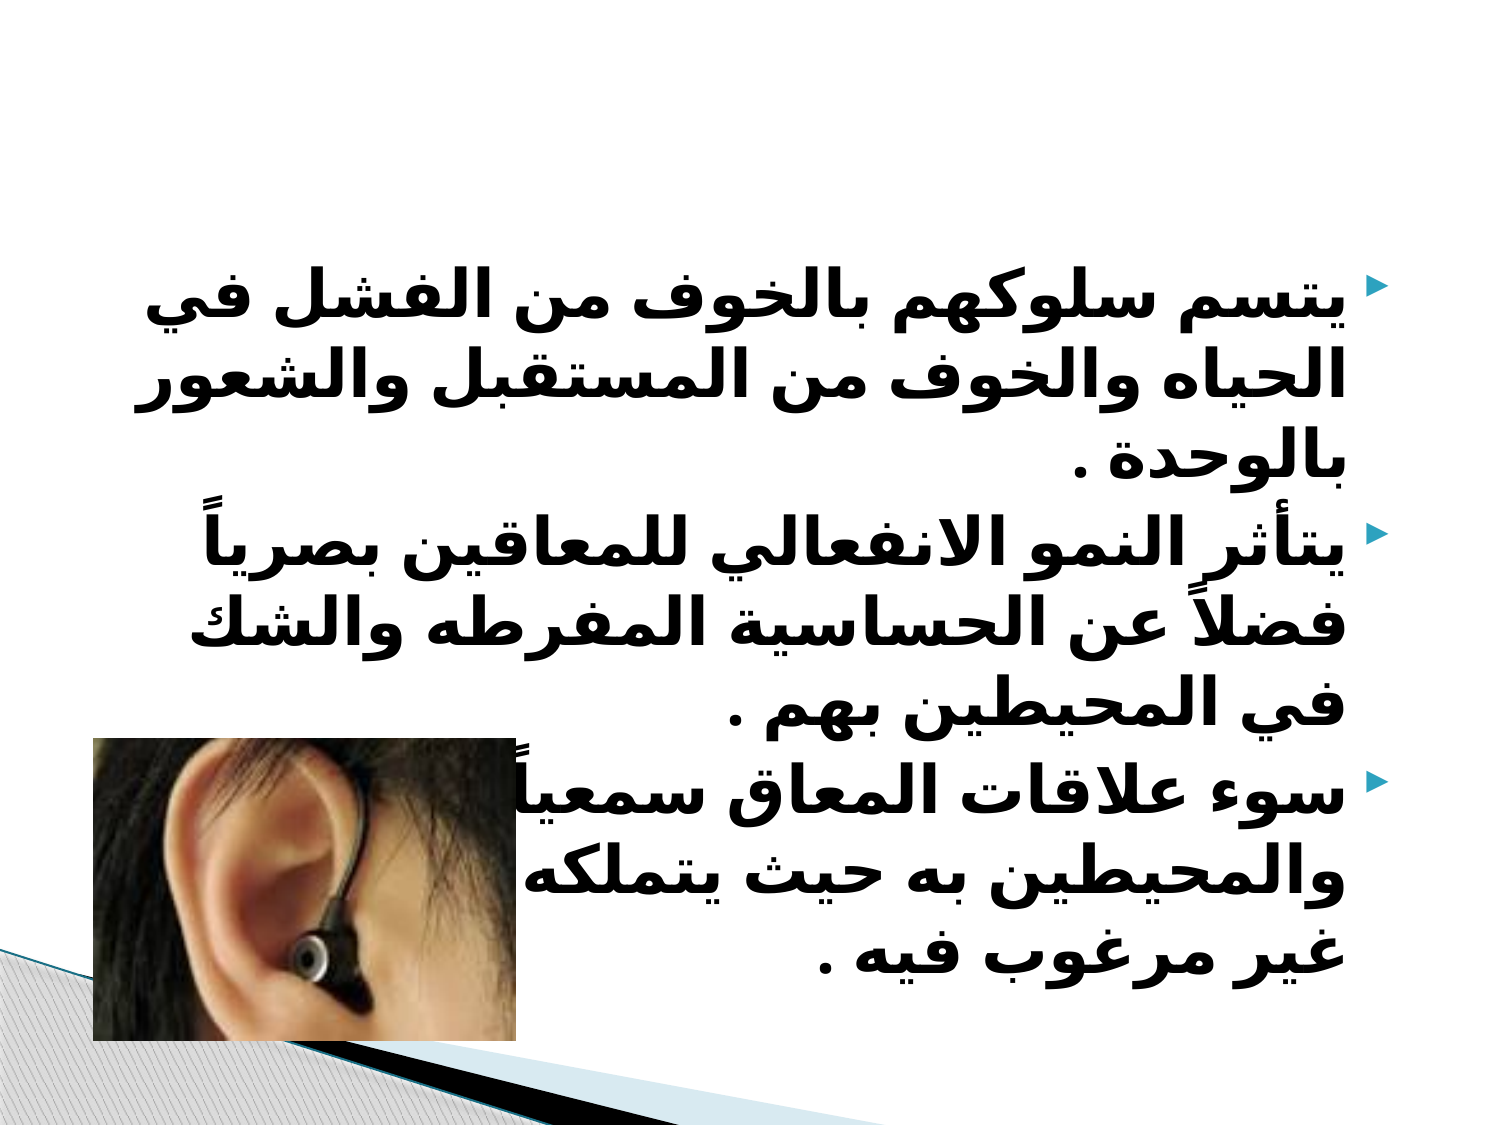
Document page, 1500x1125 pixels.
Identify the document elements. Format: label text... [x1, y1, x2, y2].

picture [93, 738, 516, 1041]
list يتسم سلوكهم بالخوف من الفشل في الحياه والخوف من المستقبل والشعور بالوحدة . يتأثر النمو الانفعالي للمعاقين بصرياً فضلاً عن الحساسية المفرطه والشك في المحيطين بهم . سوء علاقات المعاق سمعياً بأسرته والمحيطين به حيث يتملكه الشعور بأنه غير مرغوب فيه . [75, 243, 1425, 986]
